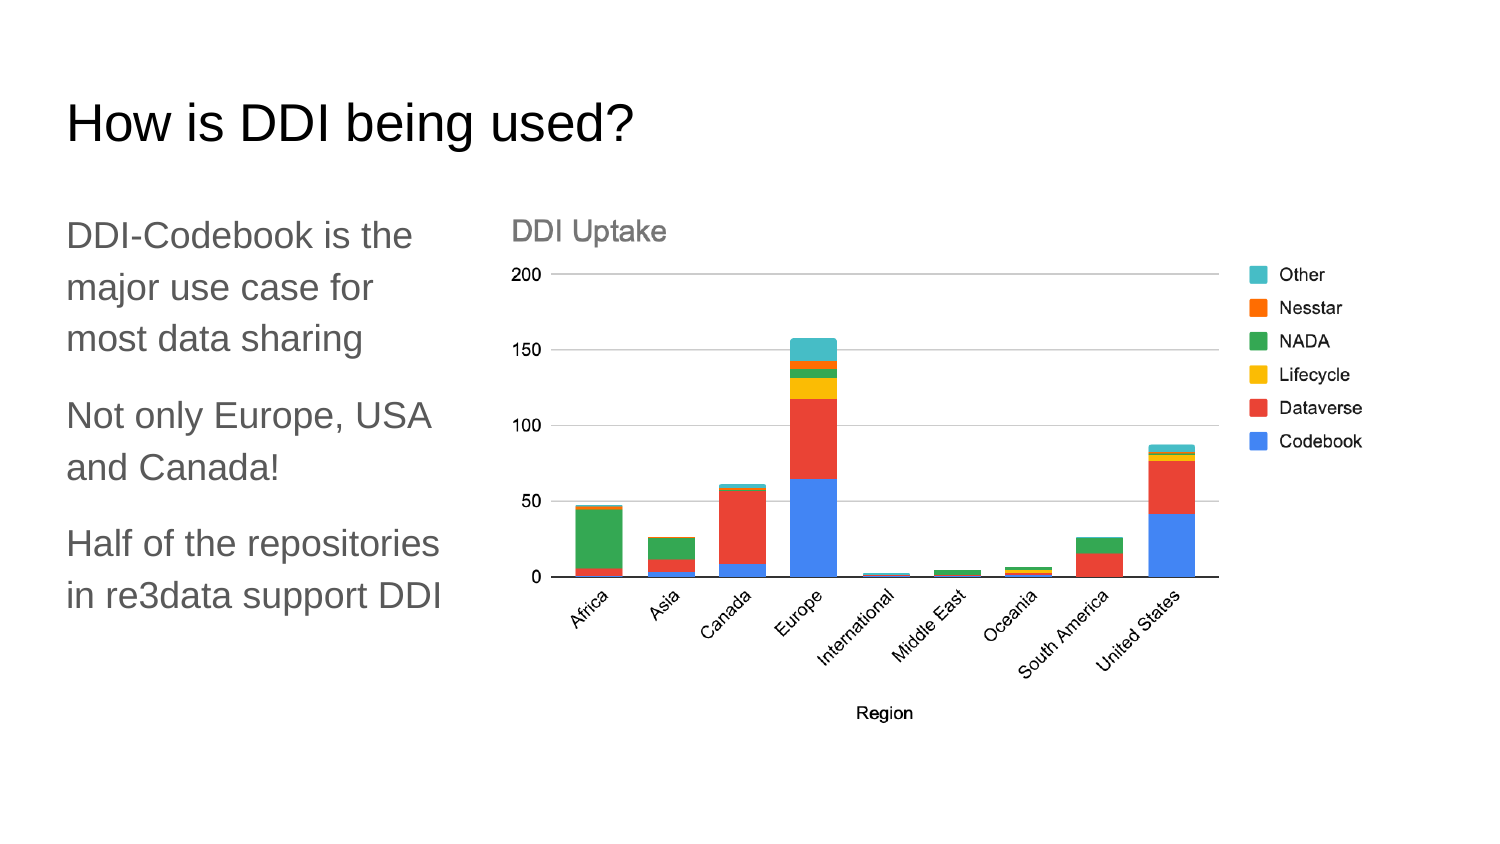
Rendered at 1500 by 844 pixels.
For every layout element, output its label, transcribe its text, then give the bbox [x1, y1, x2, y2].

list DDI-Codebook is the major use case for most data sharing Not only Europe, USA and Canada! Half of the repositories in re3data support DDI [51, 189, 467, 750]
title How is DDI being used? [51, 72, 1449, 167]
picture [483, 188, 1391, 750]
